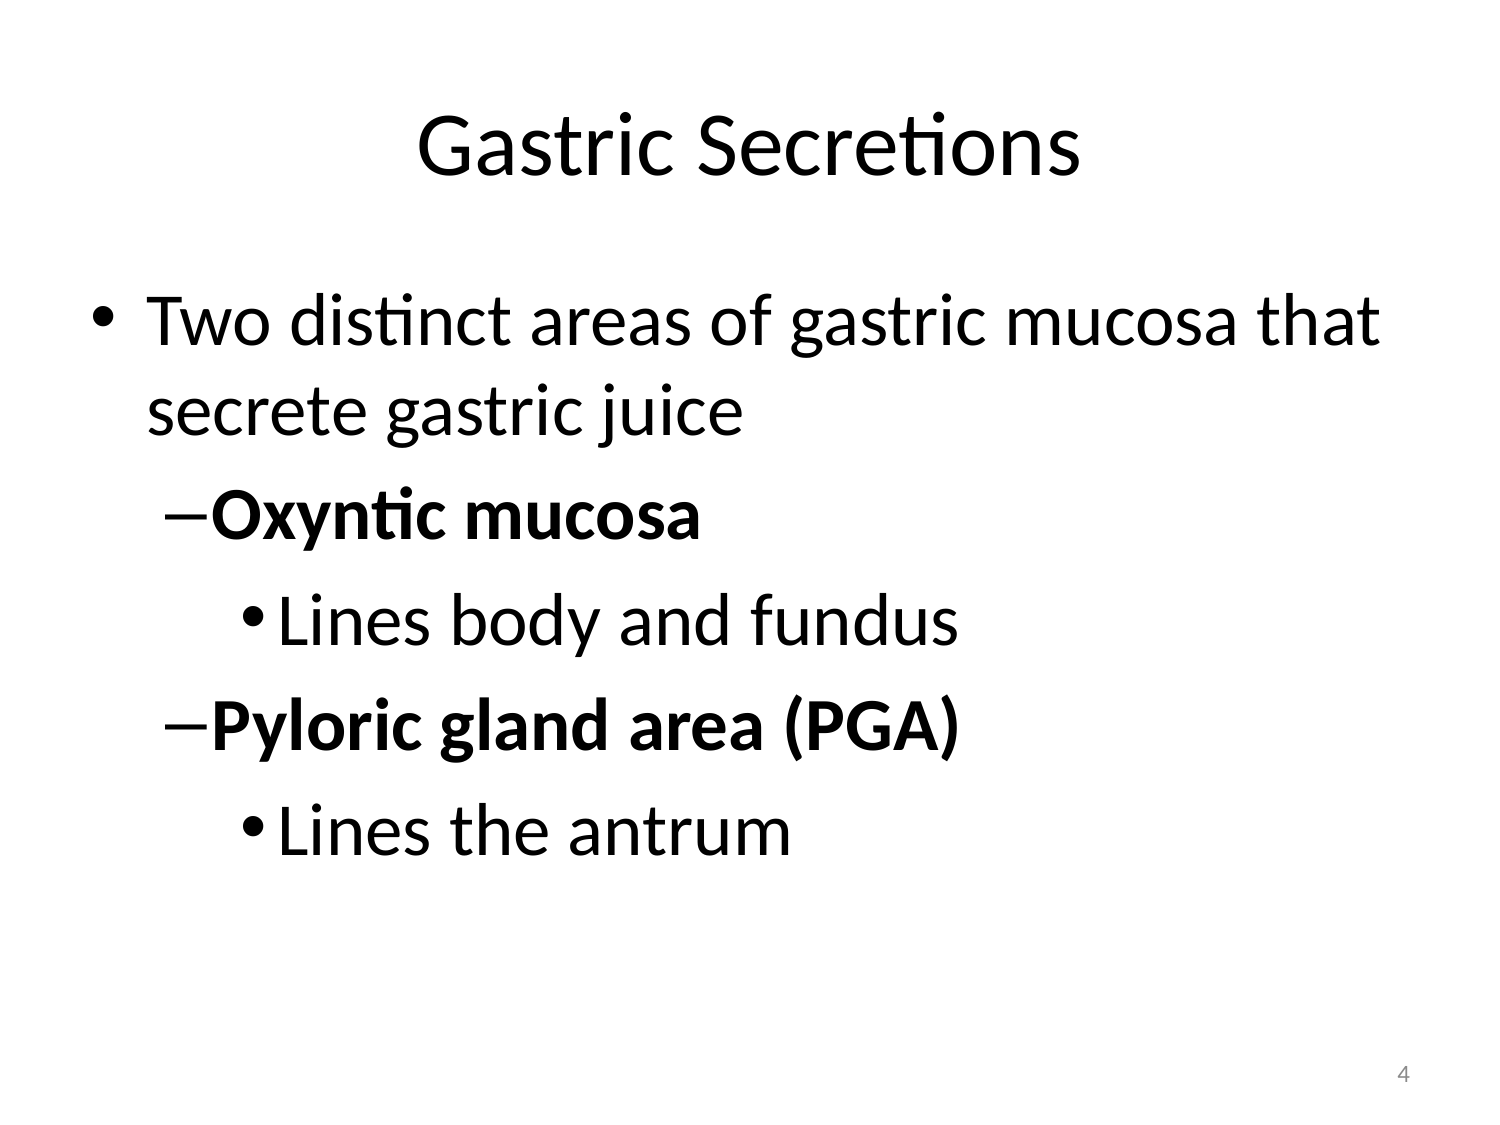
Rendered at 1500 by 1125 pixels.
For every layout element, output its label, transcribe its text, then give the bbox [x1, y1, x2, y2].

slide_number 4 [1074, 1042, 1425, 1103]
list Two distinct areas of gastric mucosa that secrete gastric juice Oxyntic mucosa Lines body and fundus Pyloric gland area (PGA) Lines the antrum [75, 262, 1425, 1005]
title Gastric Secretions [75, 45, 1425, 233]
